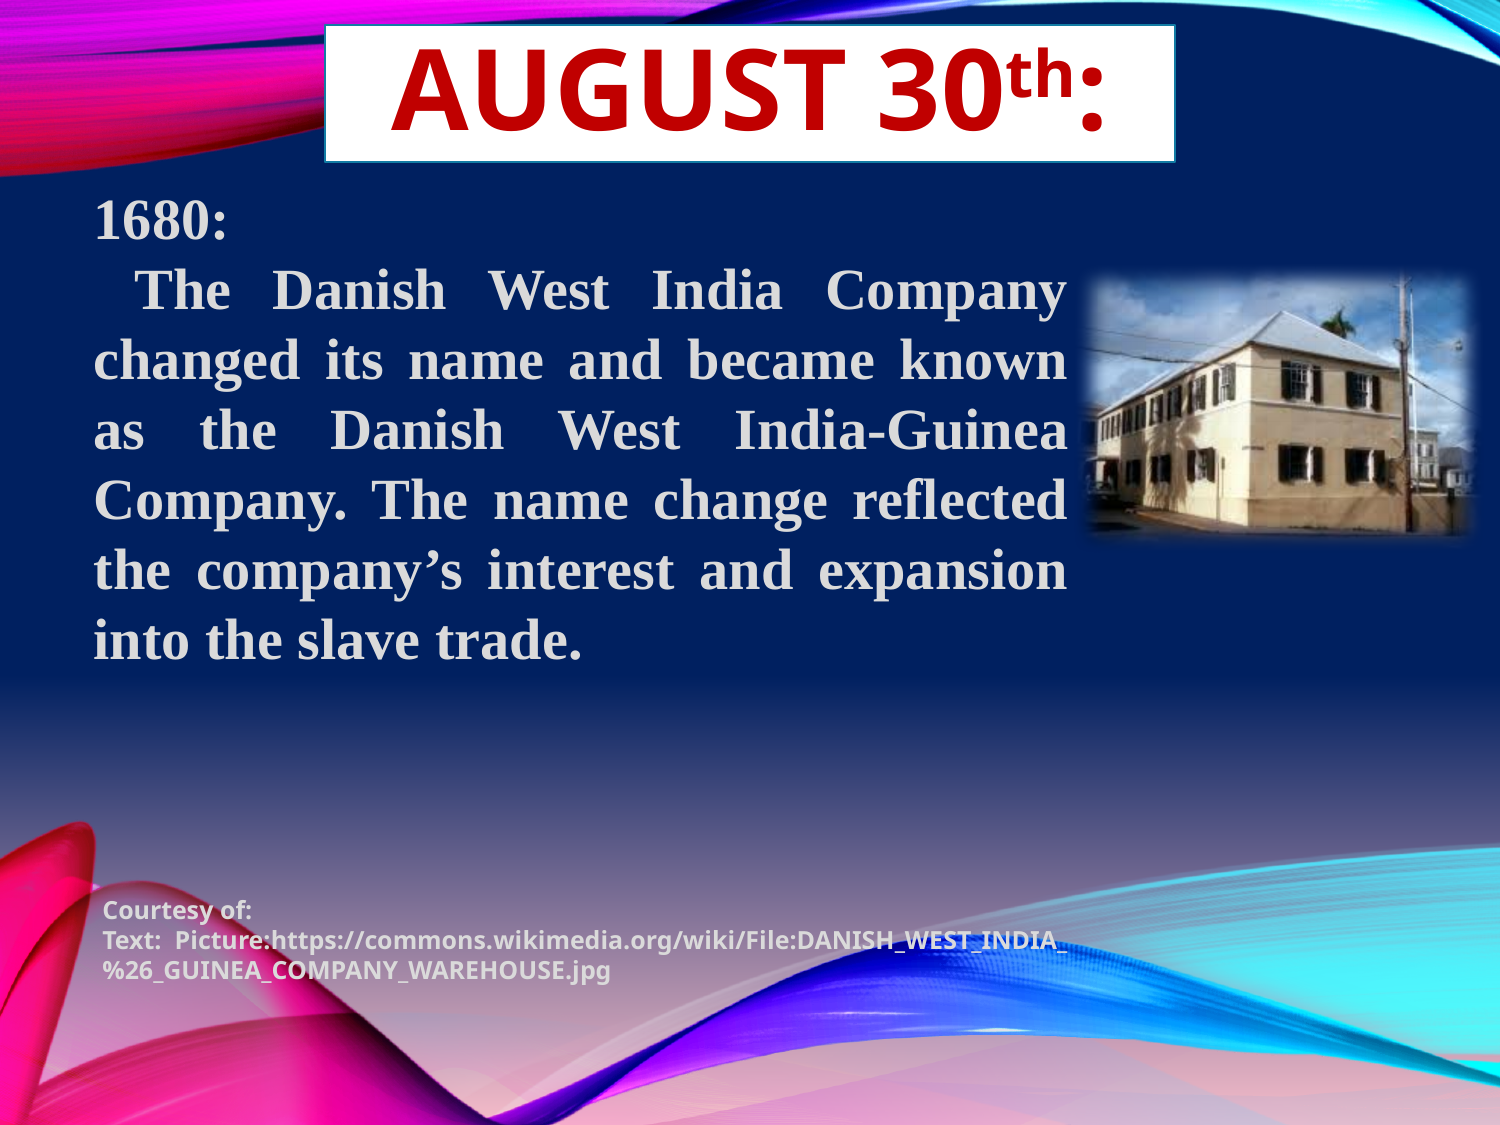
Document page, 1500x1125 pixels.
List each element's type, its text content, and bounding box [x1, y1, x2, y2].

text_box Courtesy of: Text: Picture:https://commons.wikimedia.org/wiki/File:DANISH_WEST_INDIA_%26_GUINEA_COMPANY_WAREHOUSE.jpg [87, 887, 1400, 993]
picture [0, 0, 1500, 178]
title AUGUST 30th: [324, 24, 1176, 163]
text_box 1680: The Danish West India Company changed its name and became known as the Danish West India-Guinea Company. The name change reflected the company’s interest and expansion into the slave trade. [87, 174, 1075, 775]
picture [0, 819, 1500, 1125]
picture [1073, 262, 1486, 554]
